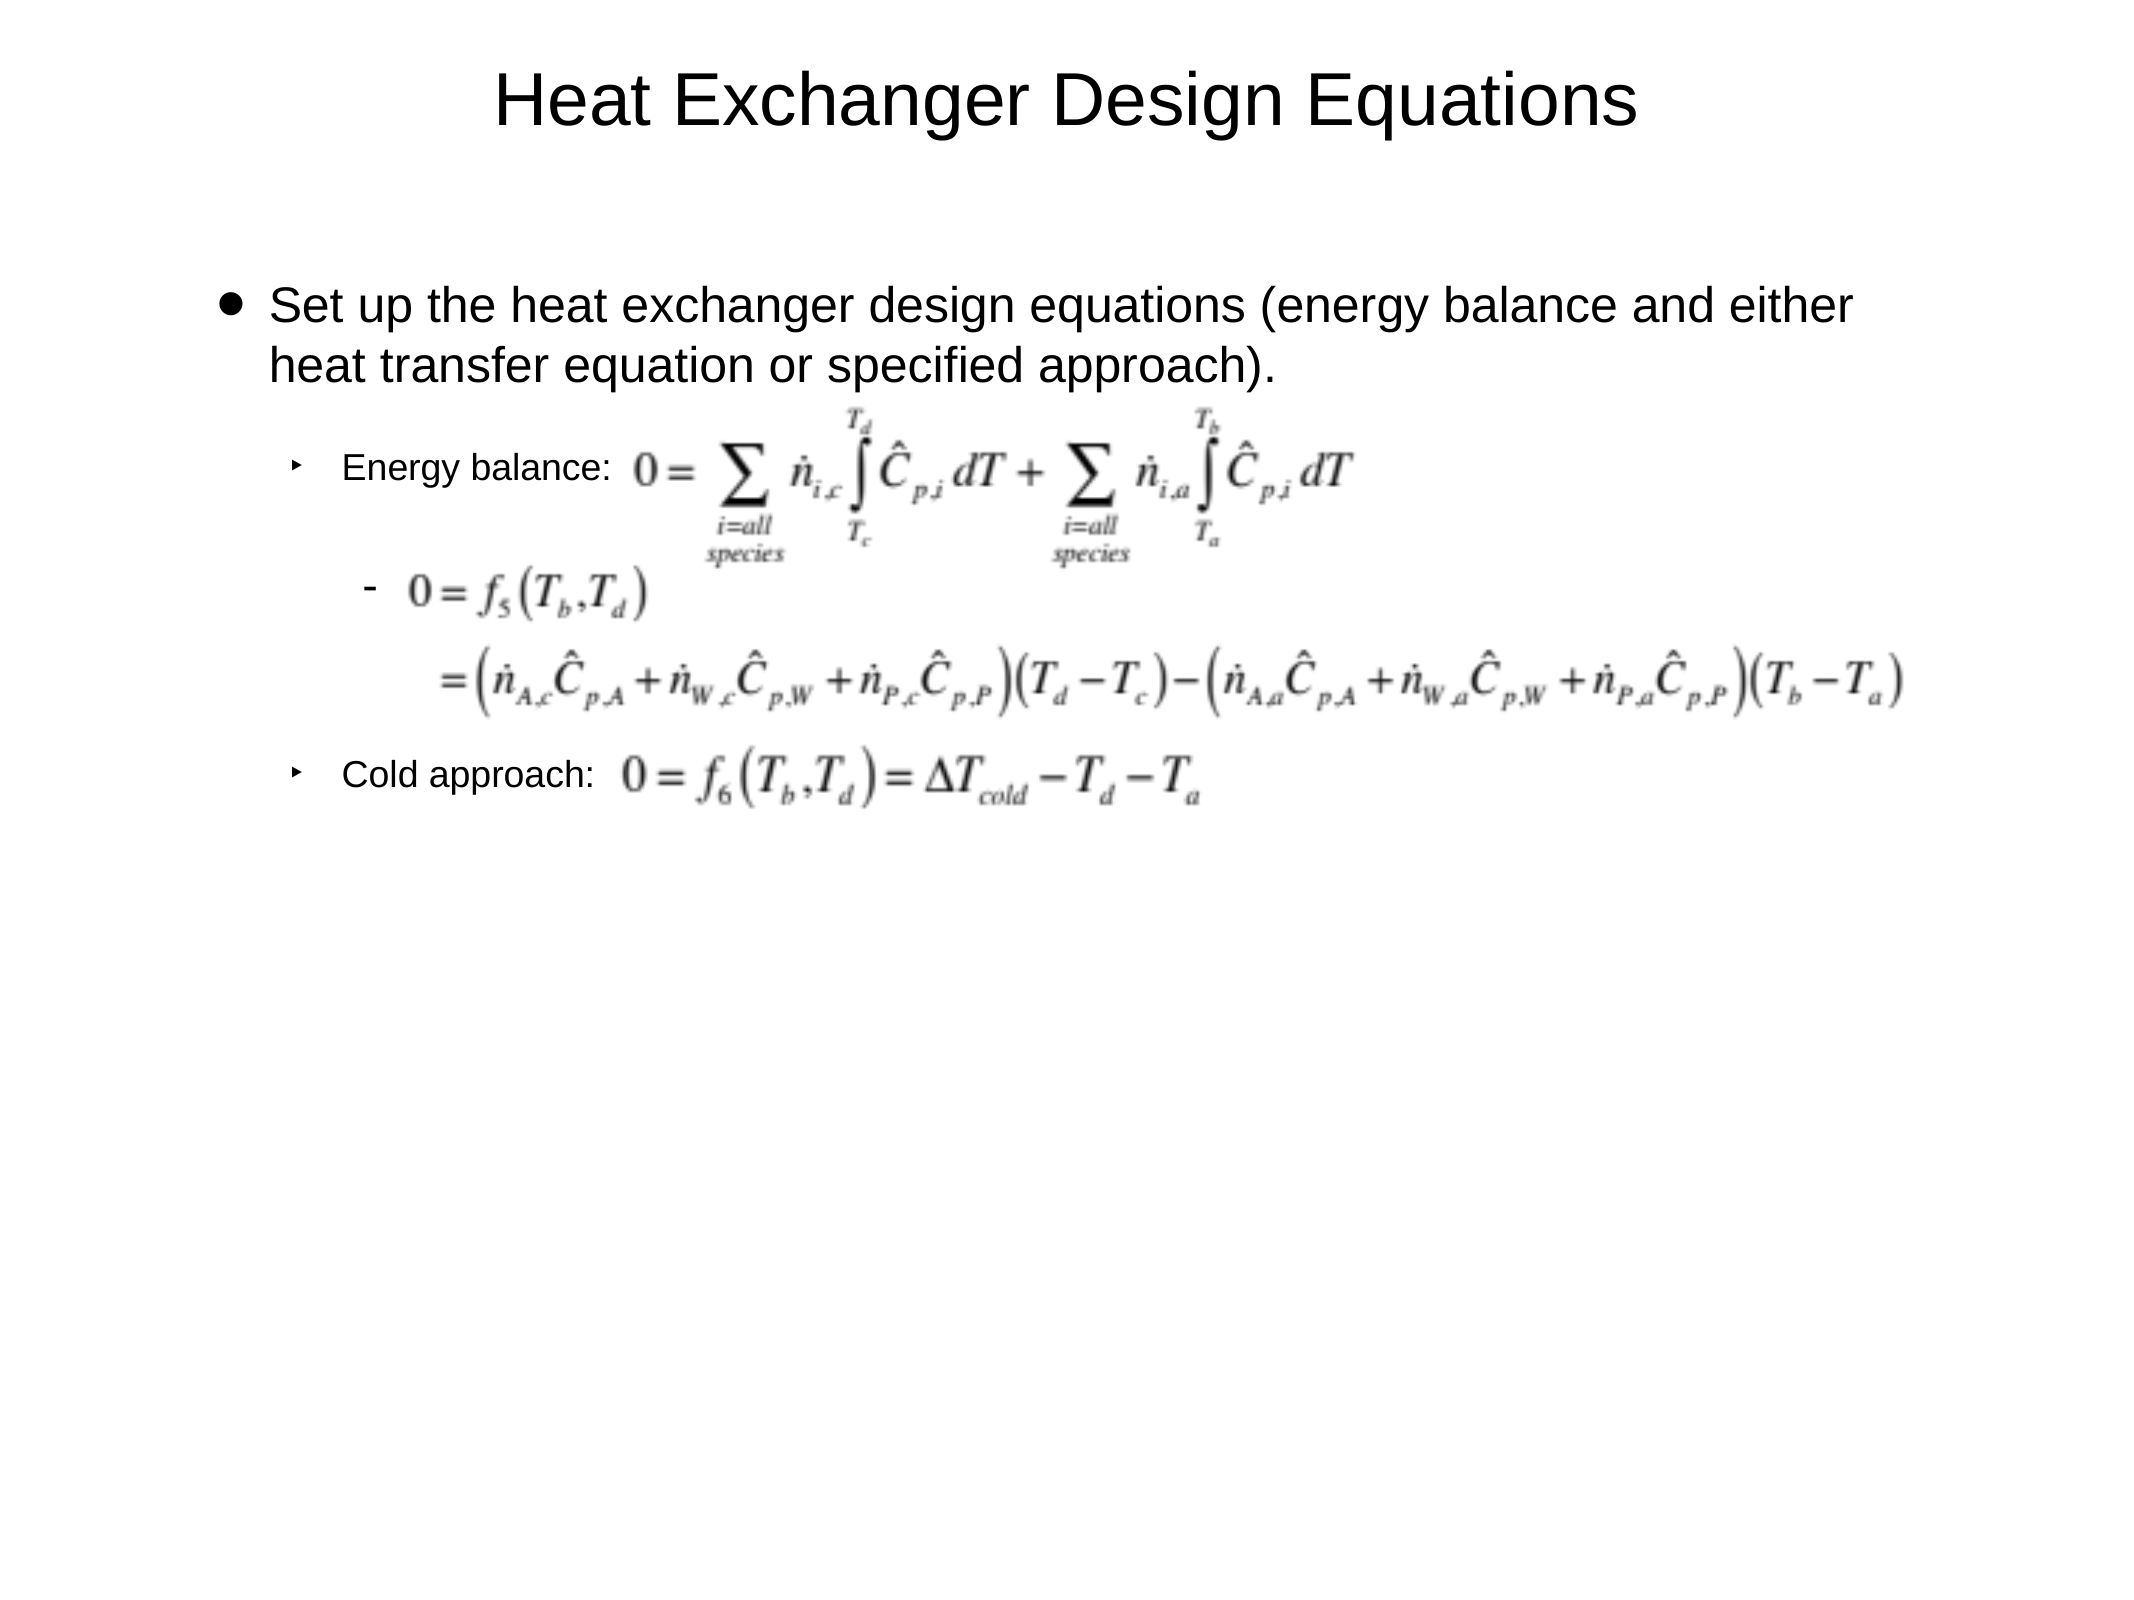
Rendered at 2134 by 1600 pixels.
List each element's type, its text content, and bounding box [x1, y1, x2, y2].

picture [618, 737, 1204, 813]
list Set up the heat exchanger design equations (energy balance and either heat transfer equation or specified approach). Energy balance: Cold approach: [208, 264, 1925, 1463]
title Heat Exchanger Design Equations [208, 41, 1925, 250]
picture [403, 399, 1907, 723]
